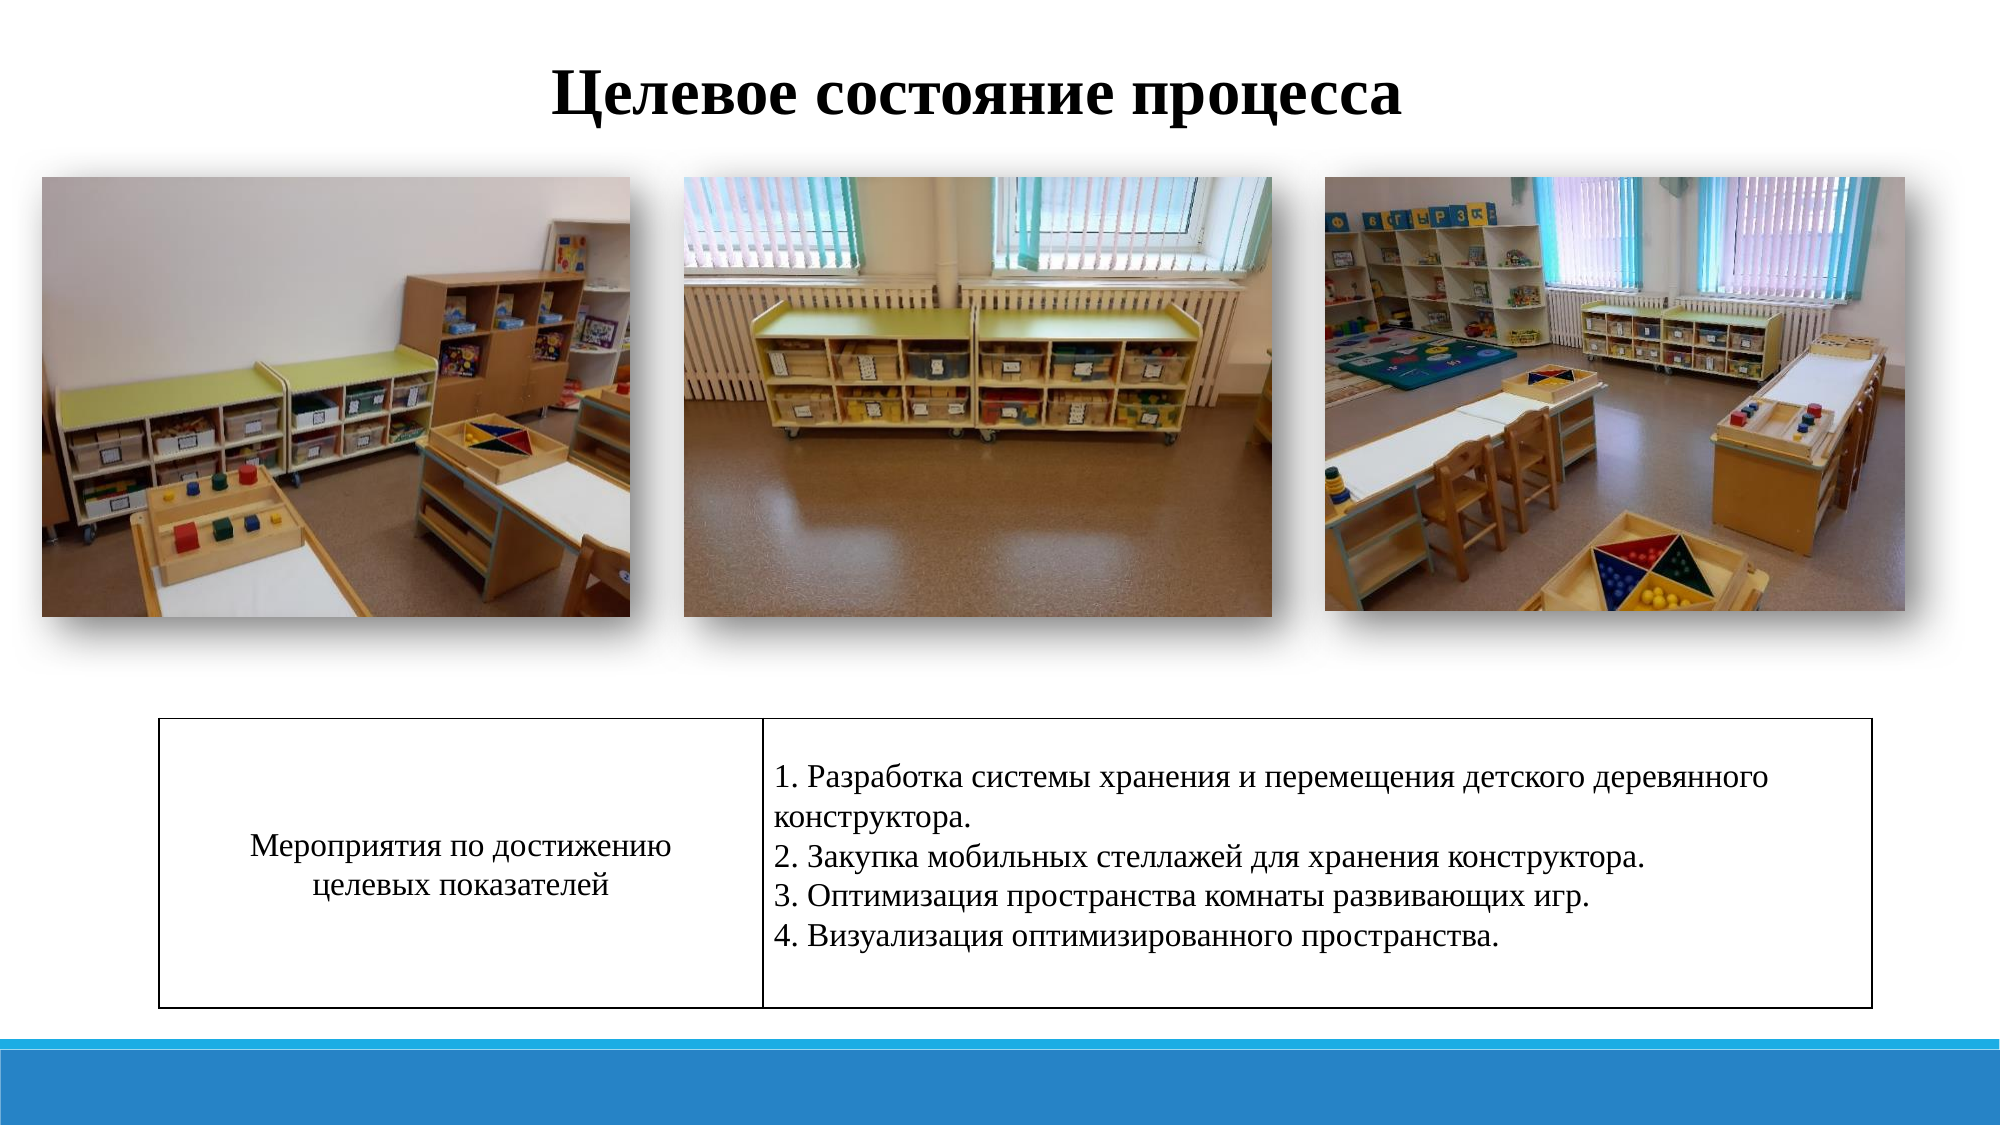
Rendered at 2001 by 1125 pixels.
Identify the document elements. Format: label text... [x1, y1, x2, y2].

text_box Целевое состояние процесса [522, 40, 1433, 135]
picture [41, 176, 631, 618]
table_header Мероприятия по достижению целевых показателей [160, 719, 762, 1007]
picture [683, 176, 1272, 618]
table_header 1. Разработка системы хранения и перемещения детского деревянного конструктора. 2. Закупка мобильных стеллажей для хранения конструктора. 3. Оптимизация пространства комнаты развивающих игр. 4. Визуализация оптимизированного пространства. [764, 719, 1871, 1007]
picture [1324, 176, 1905, 612]
